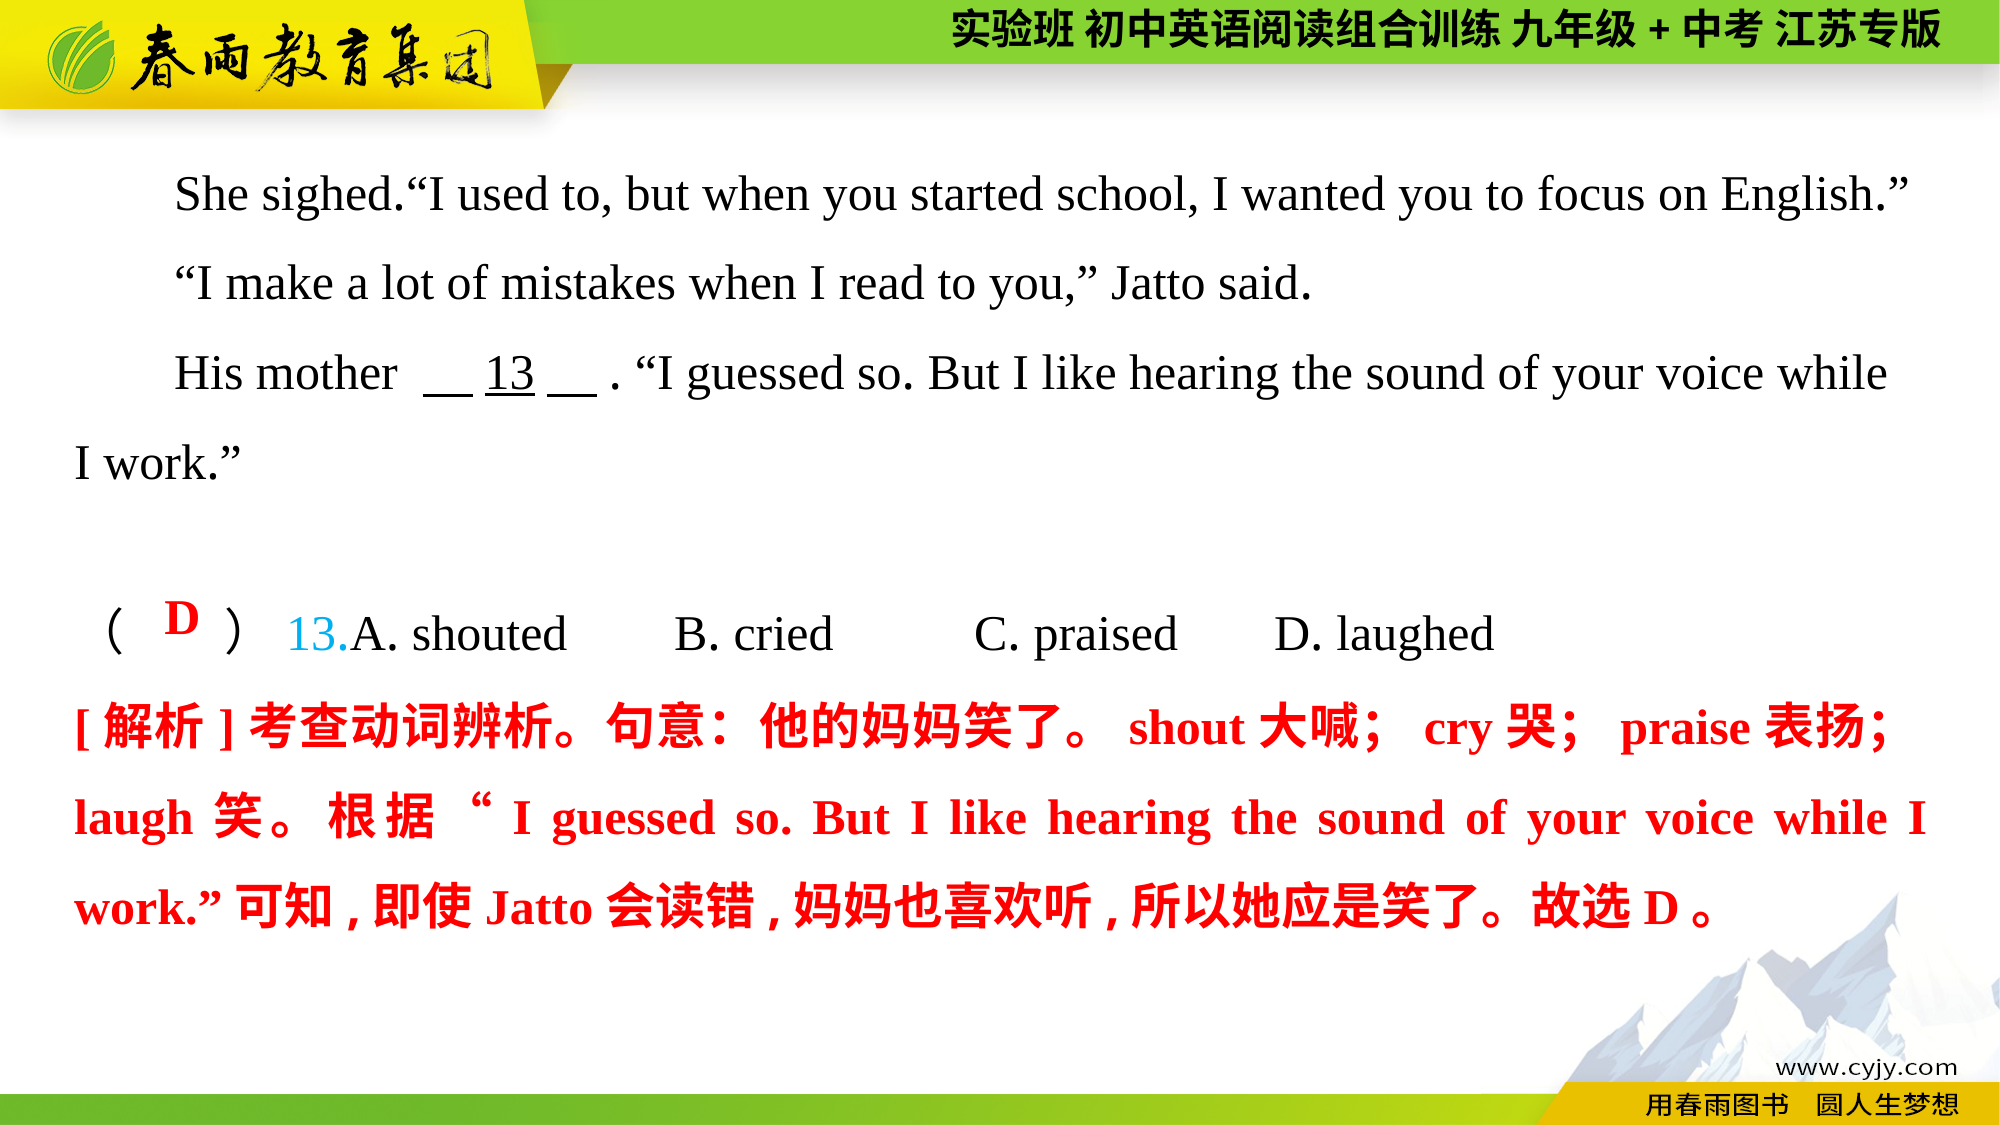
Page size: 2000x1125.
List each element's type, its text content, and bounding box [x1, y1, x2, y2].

list She sighed.“I used to, but when you started school, I wanted you to focus on English.” “I make a lot of mistakes when I read to you,” Jatto said. His mother 13 . “I guessed so. But I like hearing the sound of your voice while I work.” [59, 122, 1944, 562]
picture [0, 0, 2000, 1125]
text_box D [149, 577, 216, 653]
text_box [解析]考查动词辨析。句意：他的妈妈笑了。shout大喊；cry哭；praise表扬；laugh笑。根据“I guessed so. But I like hearing the sound of your voice while I work.”可知,即使Jatto会读错,妈妈也喜欢听,所以她应是笑了。故选D。 [59, 656, 1944, 942]
text_box （ ）13.A. shouted B. cried C. praised D. laughed [59, 562, 1944, 656]
